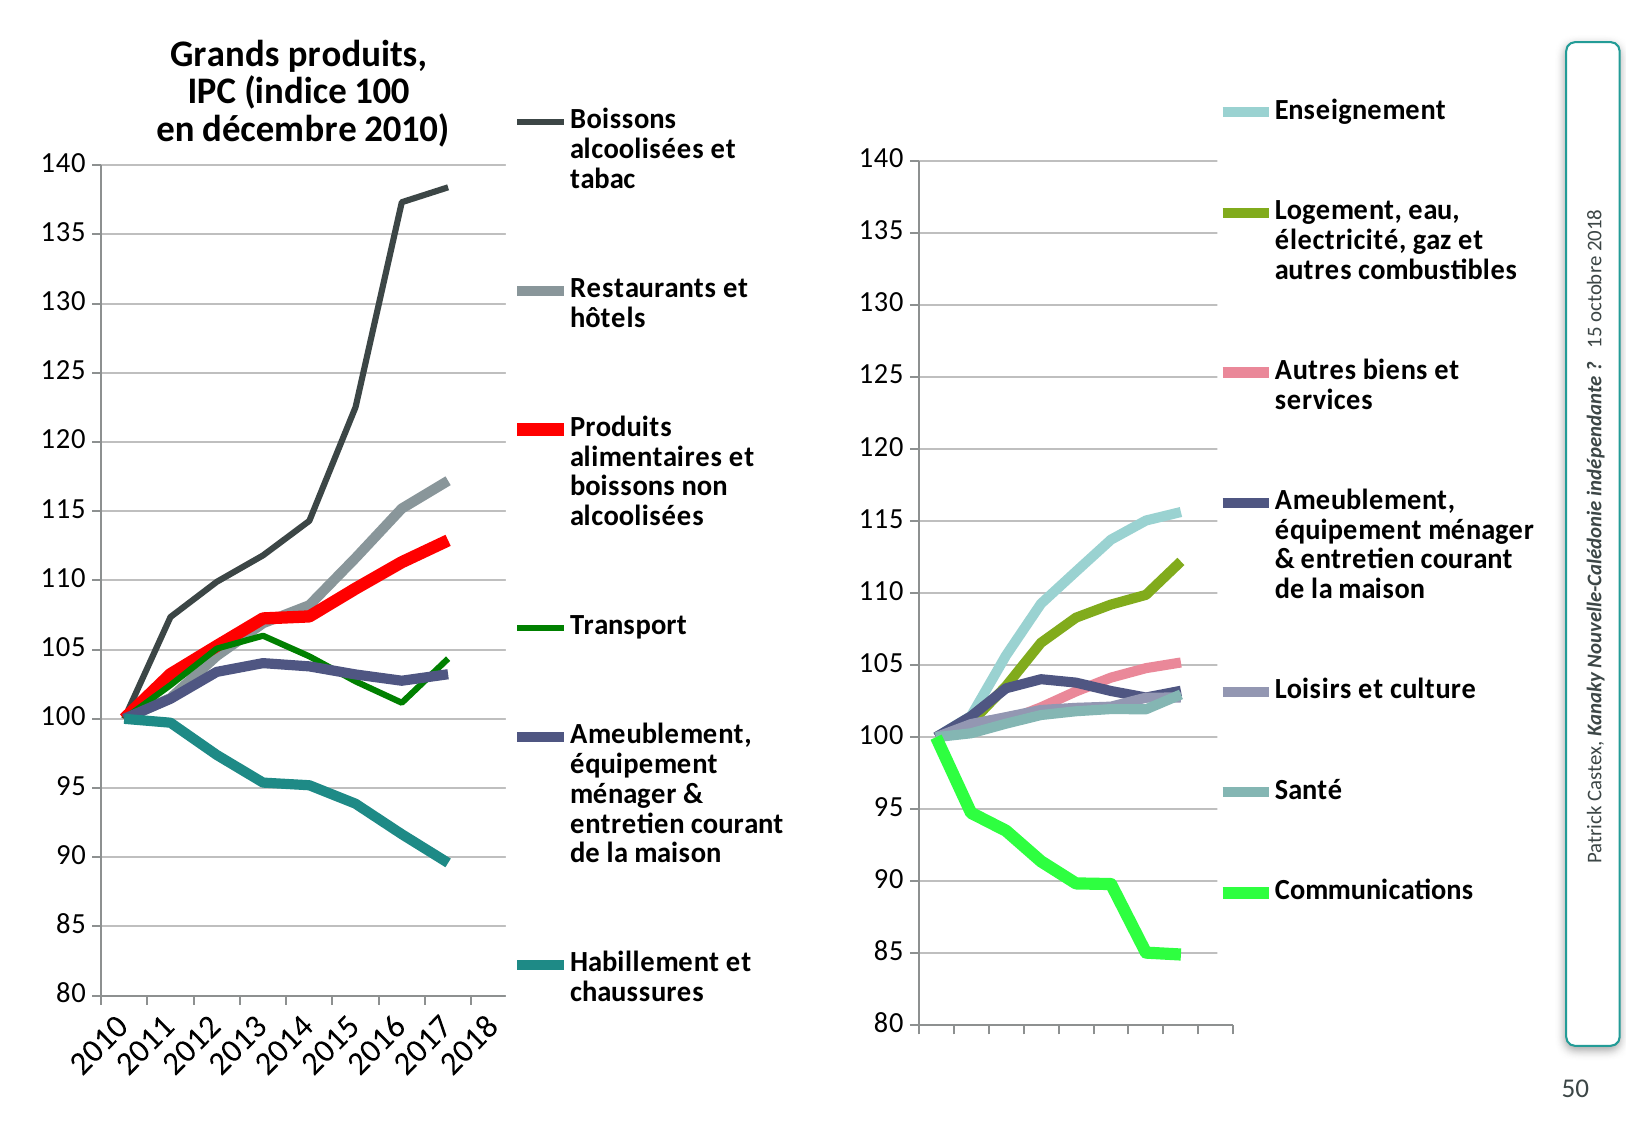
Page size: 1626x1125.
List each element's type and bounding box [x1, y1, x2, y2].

chart [40, 26, 798, 1100]
chart [858, 26, 1551, 1100]
